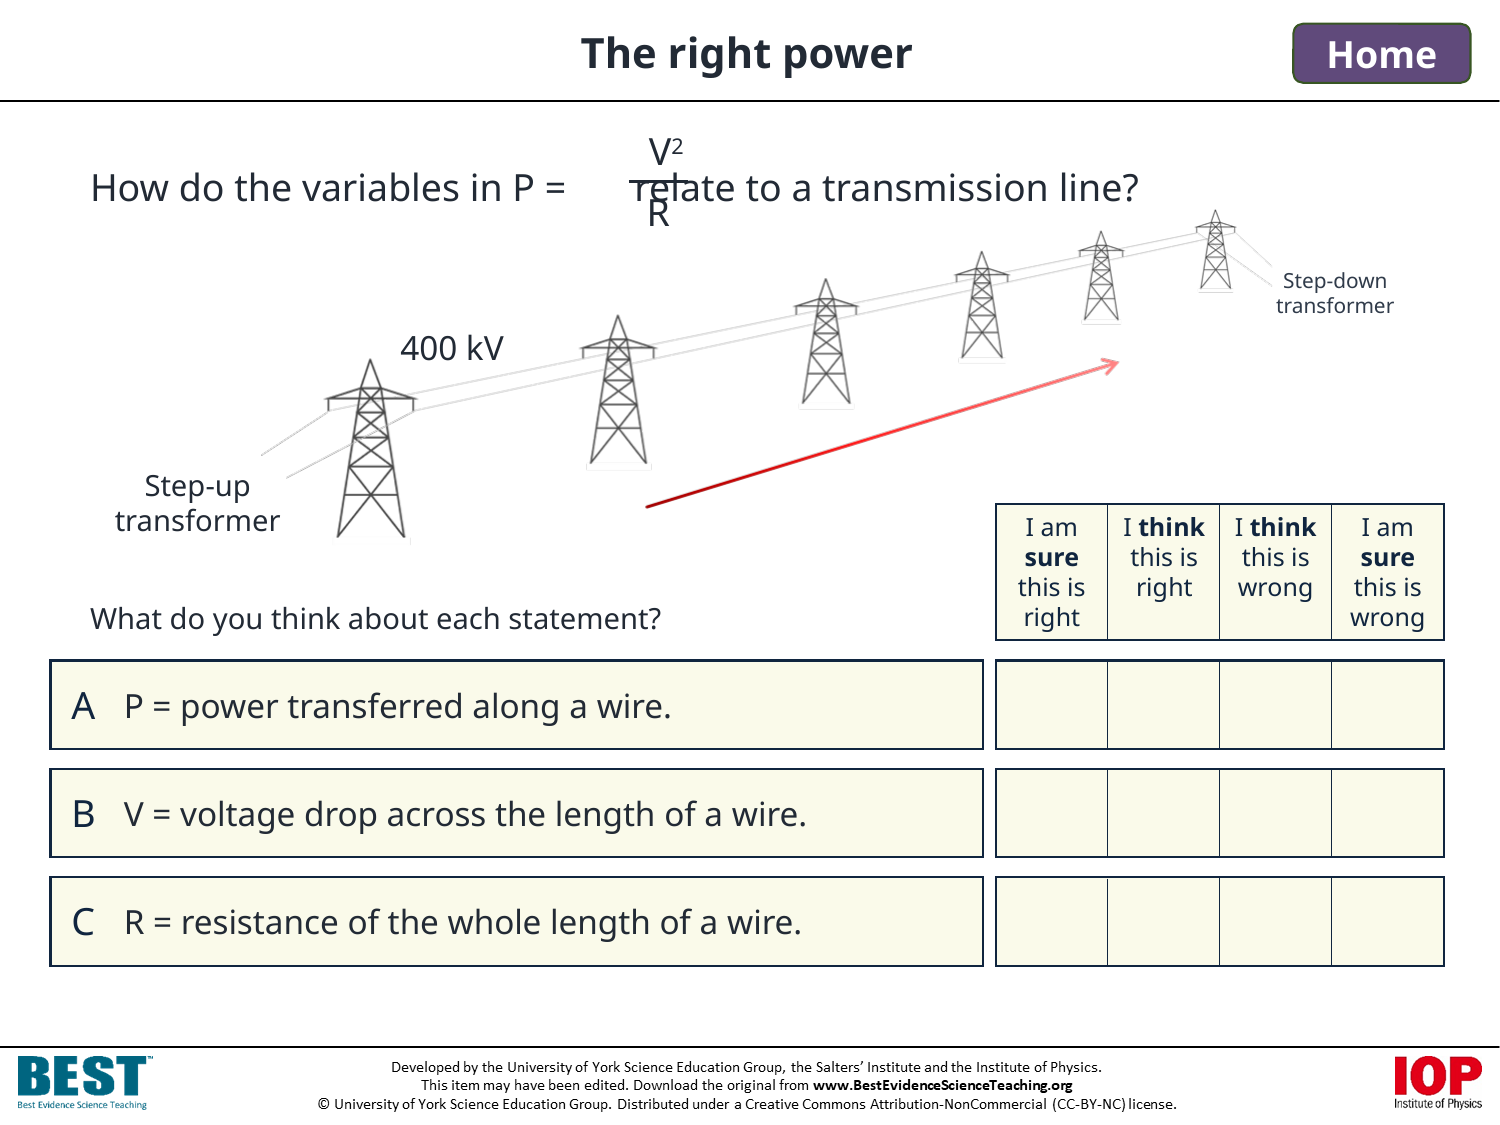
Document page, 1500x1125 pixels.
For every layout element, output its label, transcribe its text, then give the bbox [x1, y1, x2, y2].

picture [0, 100, 1500, 1124]
text_box Home [1292, 22, 1472, 84]
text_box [995, 660, 1444, 750]
text_box The right power [23, 4, 1471, 99]
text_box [74, 120, 1444, 242]
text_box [995, 876, 1444, 968]
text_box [995, 768, 1444, 859]
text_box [995, 503, 1444, 642]
